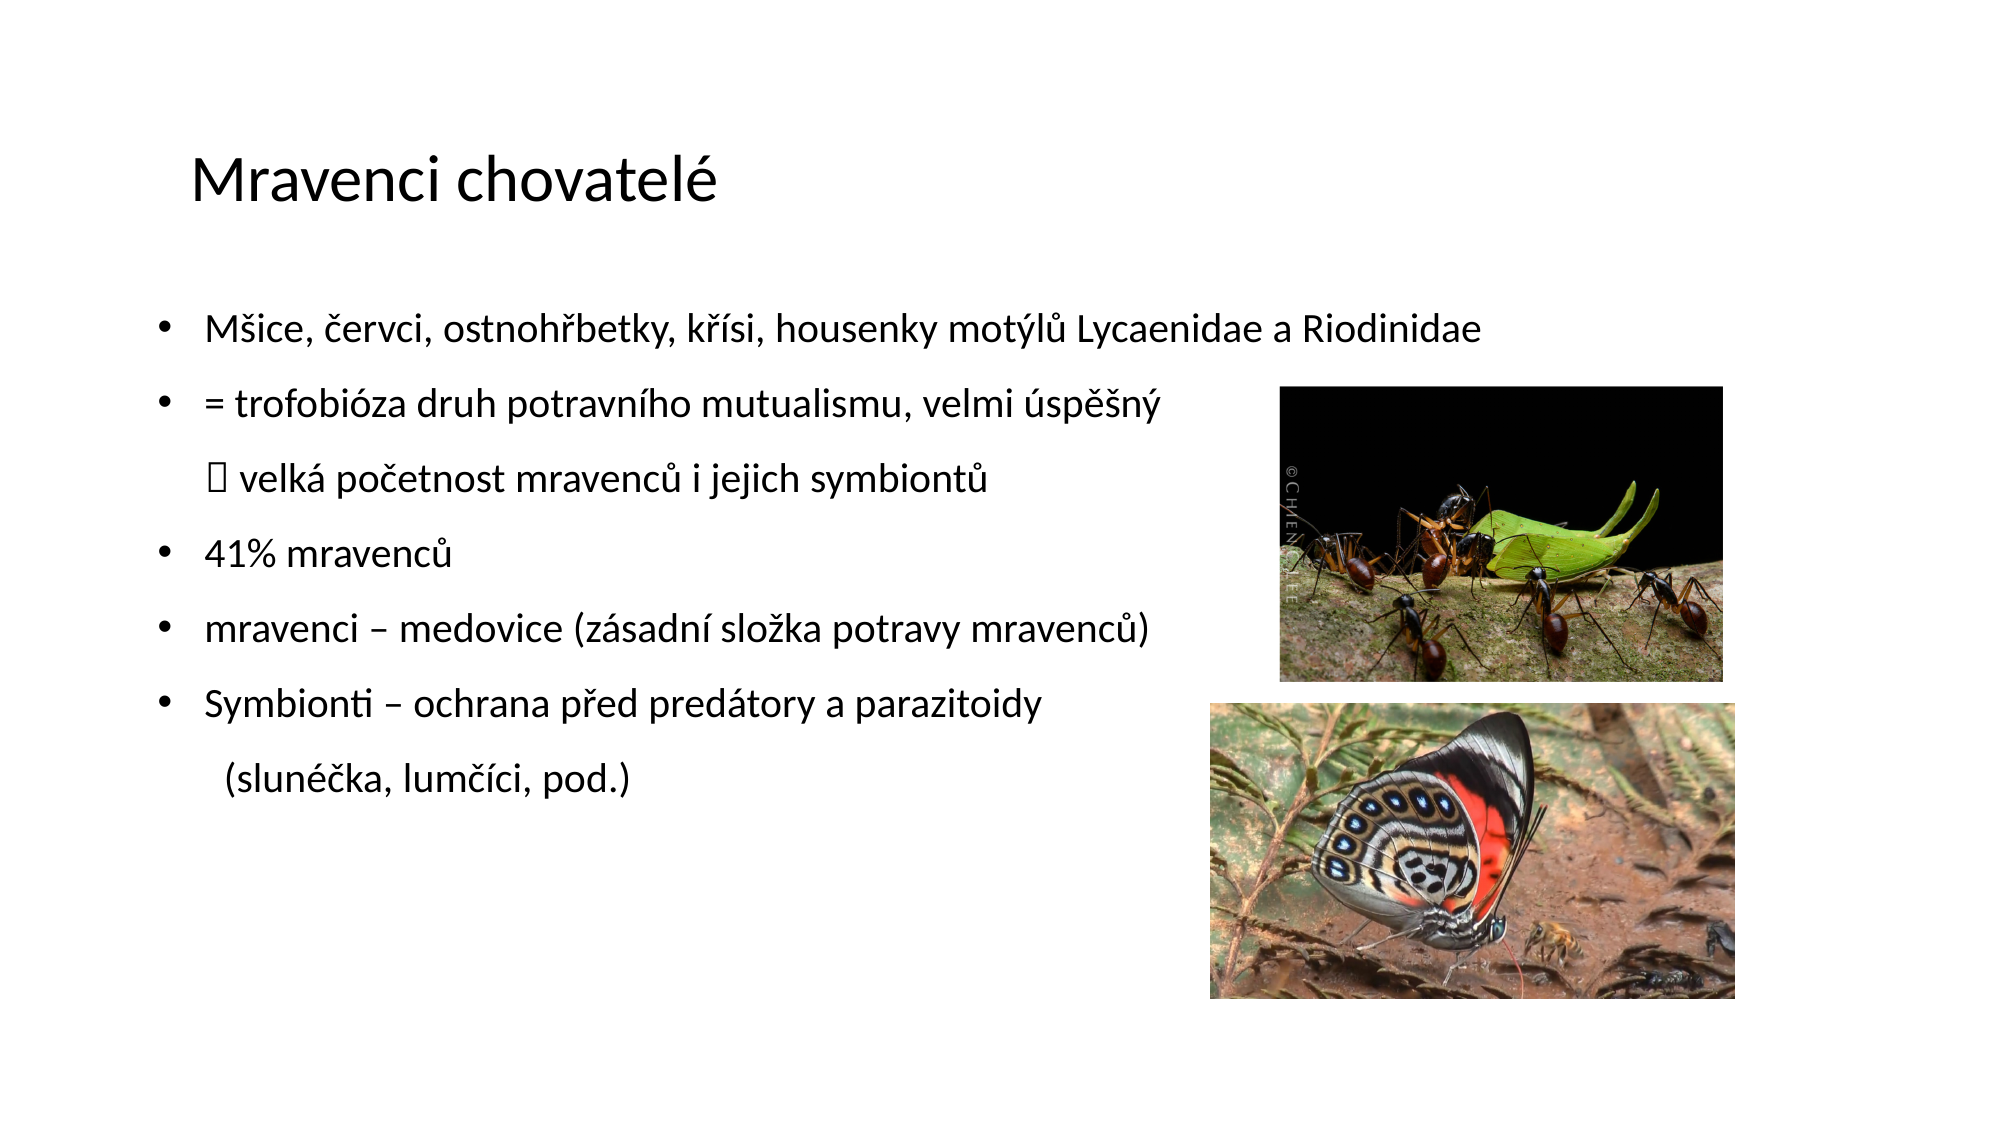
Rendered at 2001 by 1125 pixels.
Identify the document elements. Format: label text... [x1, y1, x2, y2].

text_box Mšice, červci, ostnohřbetky, křísi, housenky motýlů Lycaenidae a Riodinidae = trofobióza druh potravního mutualismu, velmi úspěšný  velká početnost mravenců i jejich symbiontů 41% mravenců mravenci – medovice (zásadní složka potravy mravenců) Symbionti – ochrana před predátory a parazitoidy (slunéčka, lumčíci, pod.) [142, 268, 1907, 809]
text_box Mravenci chovatelé [175, 127, 1025, 223]
picture [1209, 311, 1735, 1000]
